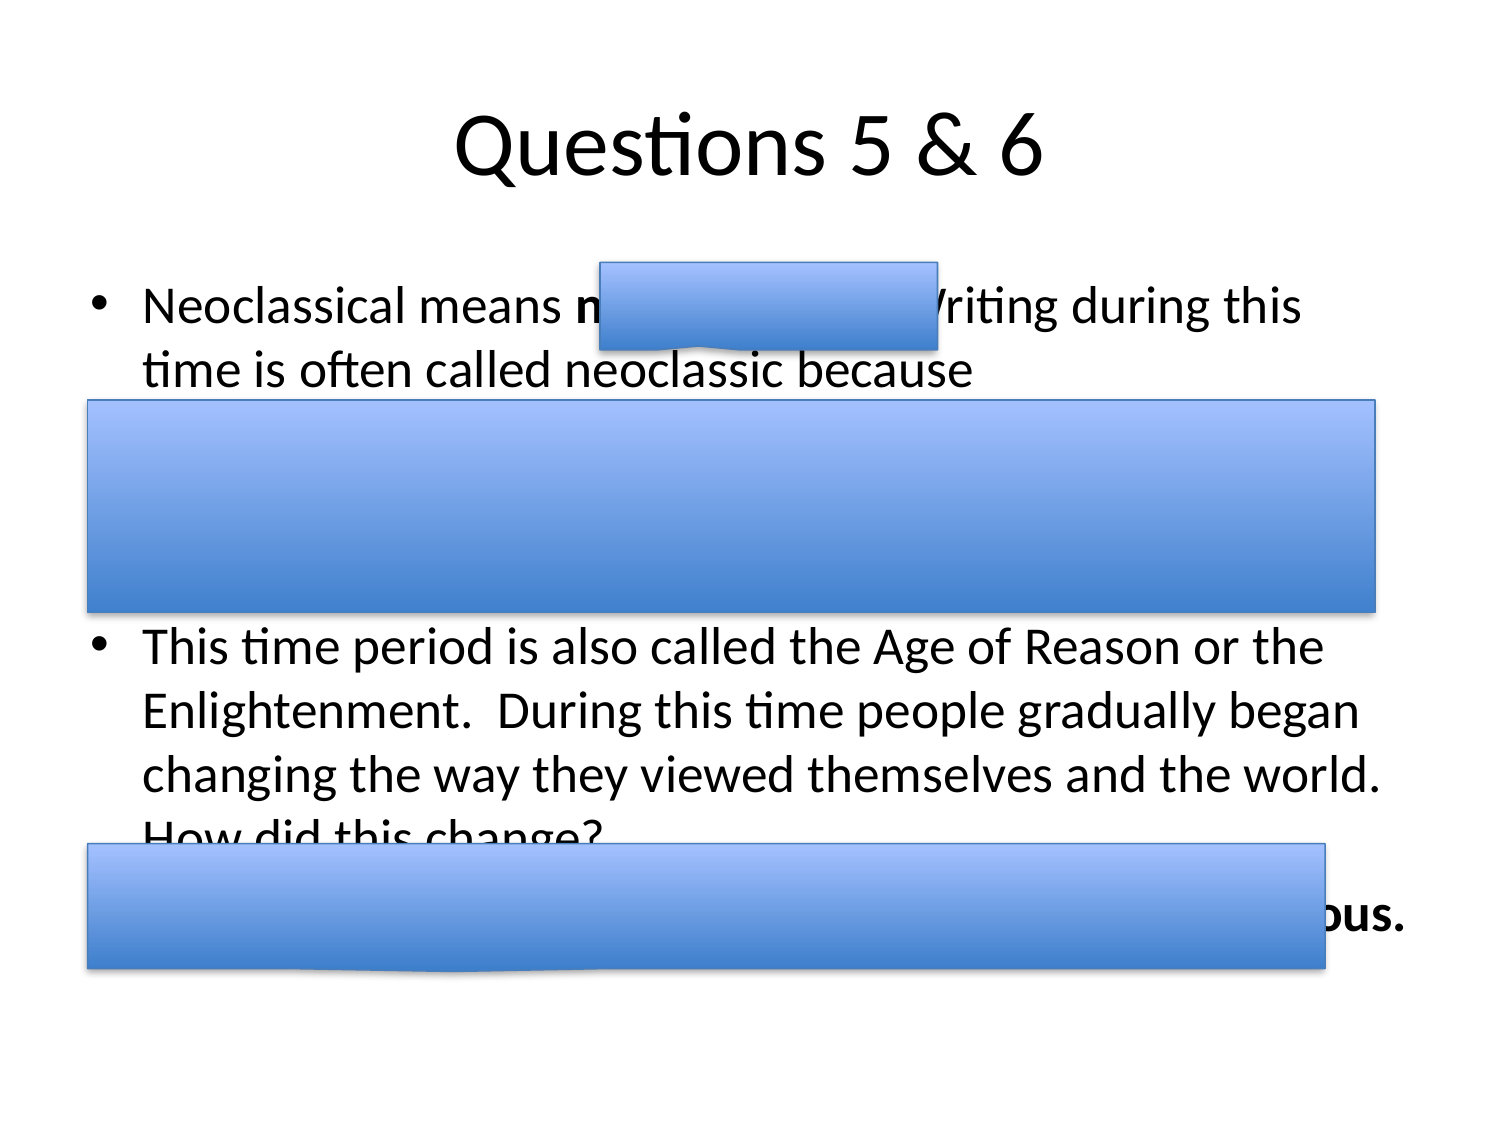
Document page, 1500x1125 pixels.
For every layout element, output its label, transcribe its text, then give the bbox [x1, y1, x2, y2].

list Neoclassical means new classical. Writing during this time is often called neoclassic because many English writers modeled their works on old Latin (Roman) classics. (Classics valued because they represent what is permanent and universal in human experience.) This time period is also called the Age of Reason or the Enlightenment. During this time people gradually began changing the way they viewed themselves and the world. How did this change? Began to be more logical, more scientific, less superstitious. [75, 262, 1425, 1005]
text_box [86, 842, 1326, 973]
text_box [87, 399, 1376, 613]
text_box [599, 261, 939, 351]
title Questions 5 & 6 [75, 45, 1425, 233]
